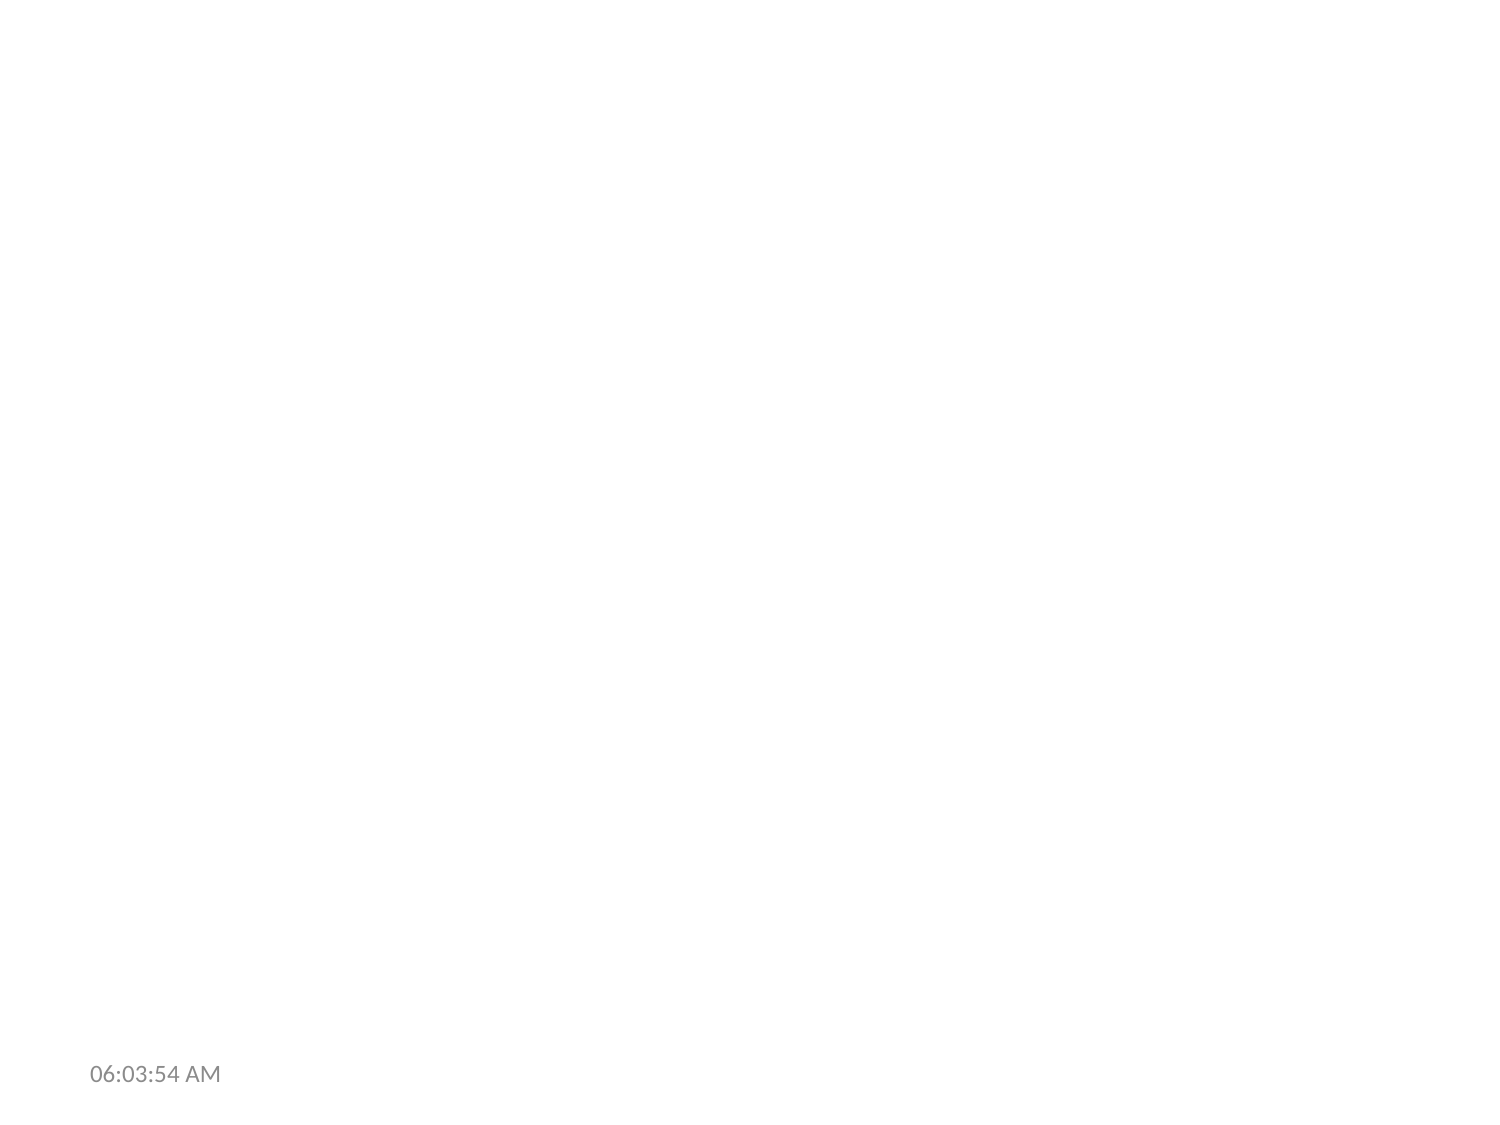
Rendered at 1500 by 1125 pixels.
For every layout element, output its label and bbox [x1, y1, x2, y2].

slide_number [75, 1042, 425, 1103]
